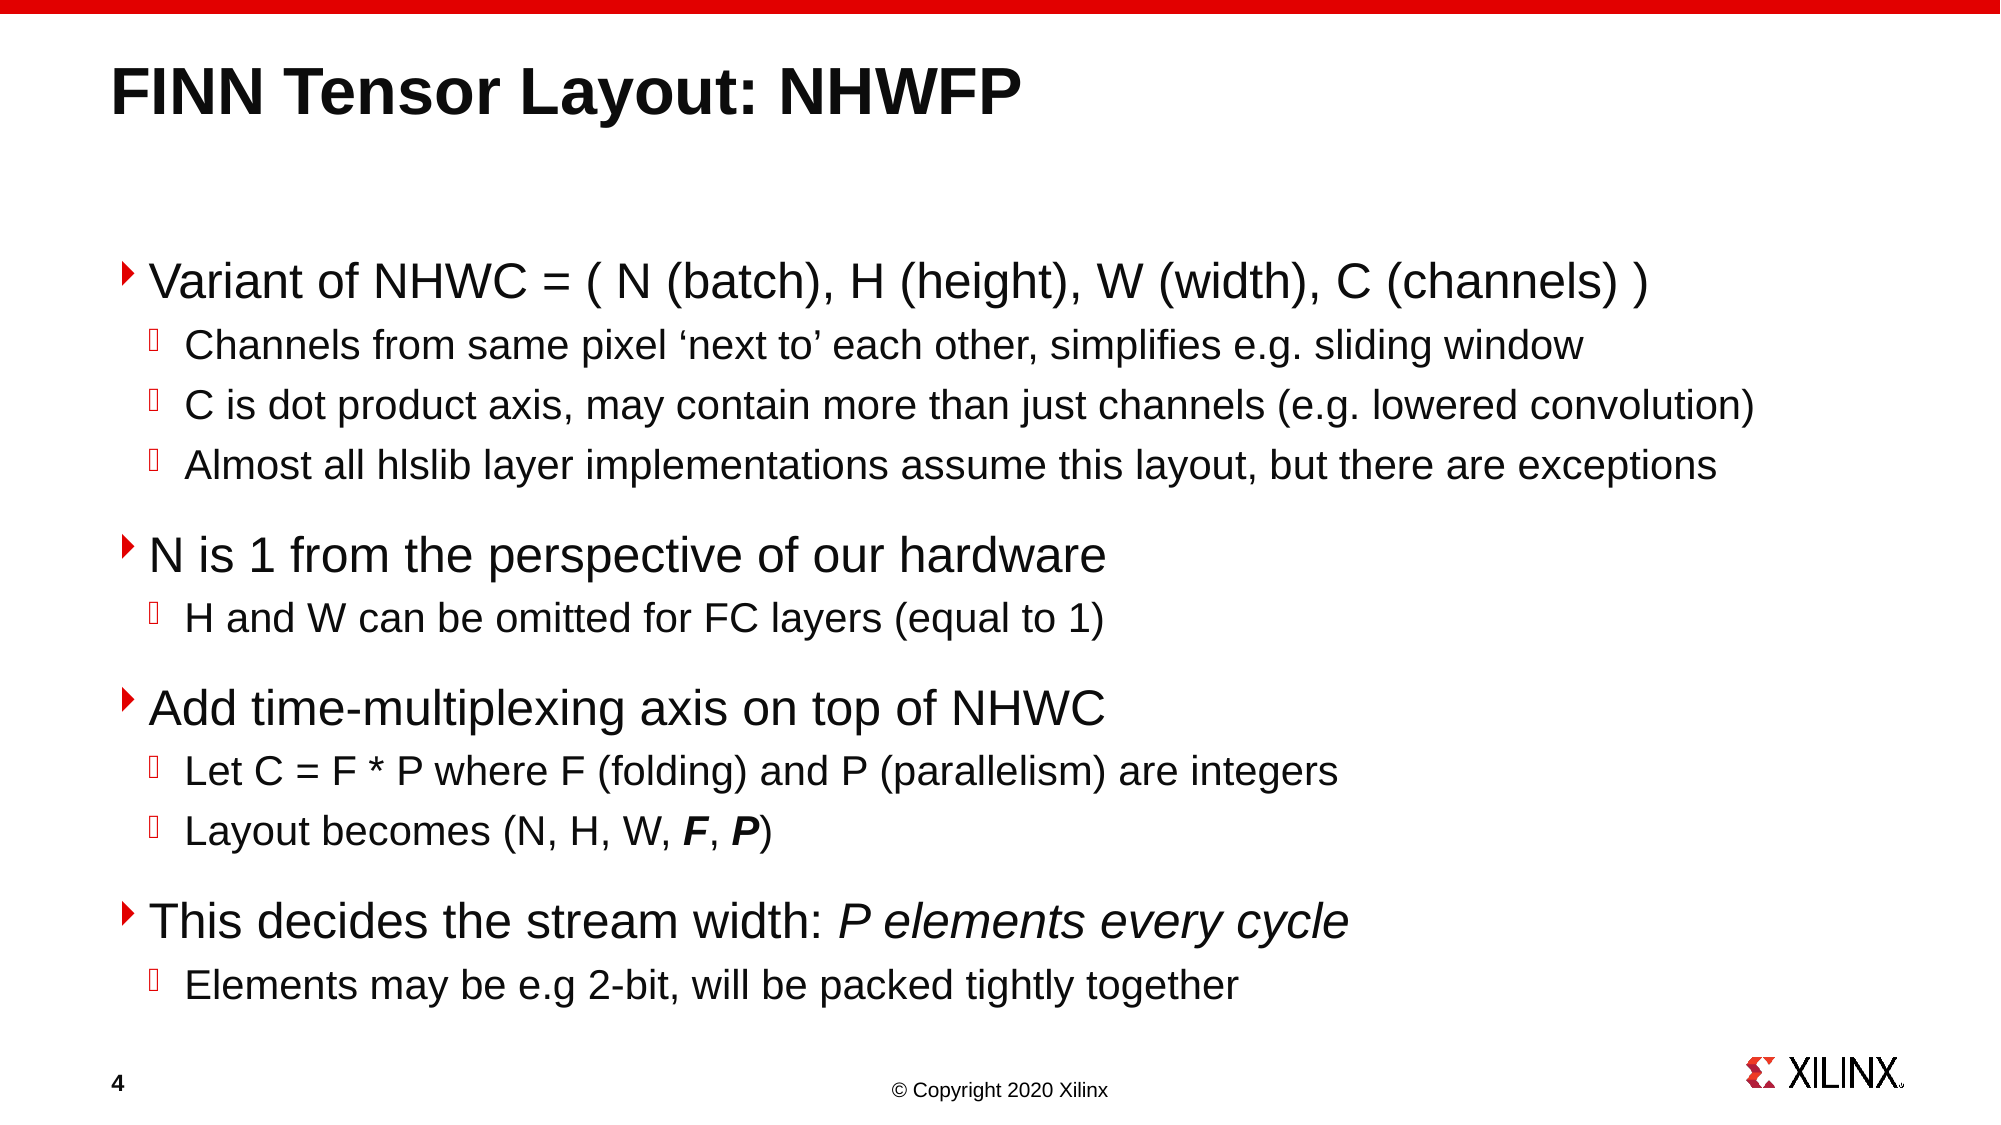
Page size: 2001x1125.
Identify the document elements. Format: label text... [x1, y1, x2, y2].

title FINN Tensor Layout: NHWFP [95, 50, 1905, 210]
list Variant of NHWC = ( N (batch), H (height), W (width), C (channels) ) Channels from same pixel ‘next to’ each other, simplifies e.g. sliding window C is dot product axis, may contain more than just channels (e.g. lowered convolution) Almost all hlslib layer implementations assume this layout, but there are exceptions N is 1 from the perspective of our hardware H and W can be omitted for FC layers (equal to 1) Add time-multiplexing axis on top of NHWC Let C = F * P where F (folding) and P (parallelism) are integers Layout becomes (N, H, W, F, P) This decides the stream width: P elements every cycle Elements may be e.g 2-bit, will be packed tightly together [95, 241, 1905, 1002]
picture [1745, 1056, 1905, 1089]
slide_number 4 [96, 1043, 257, 1104]
